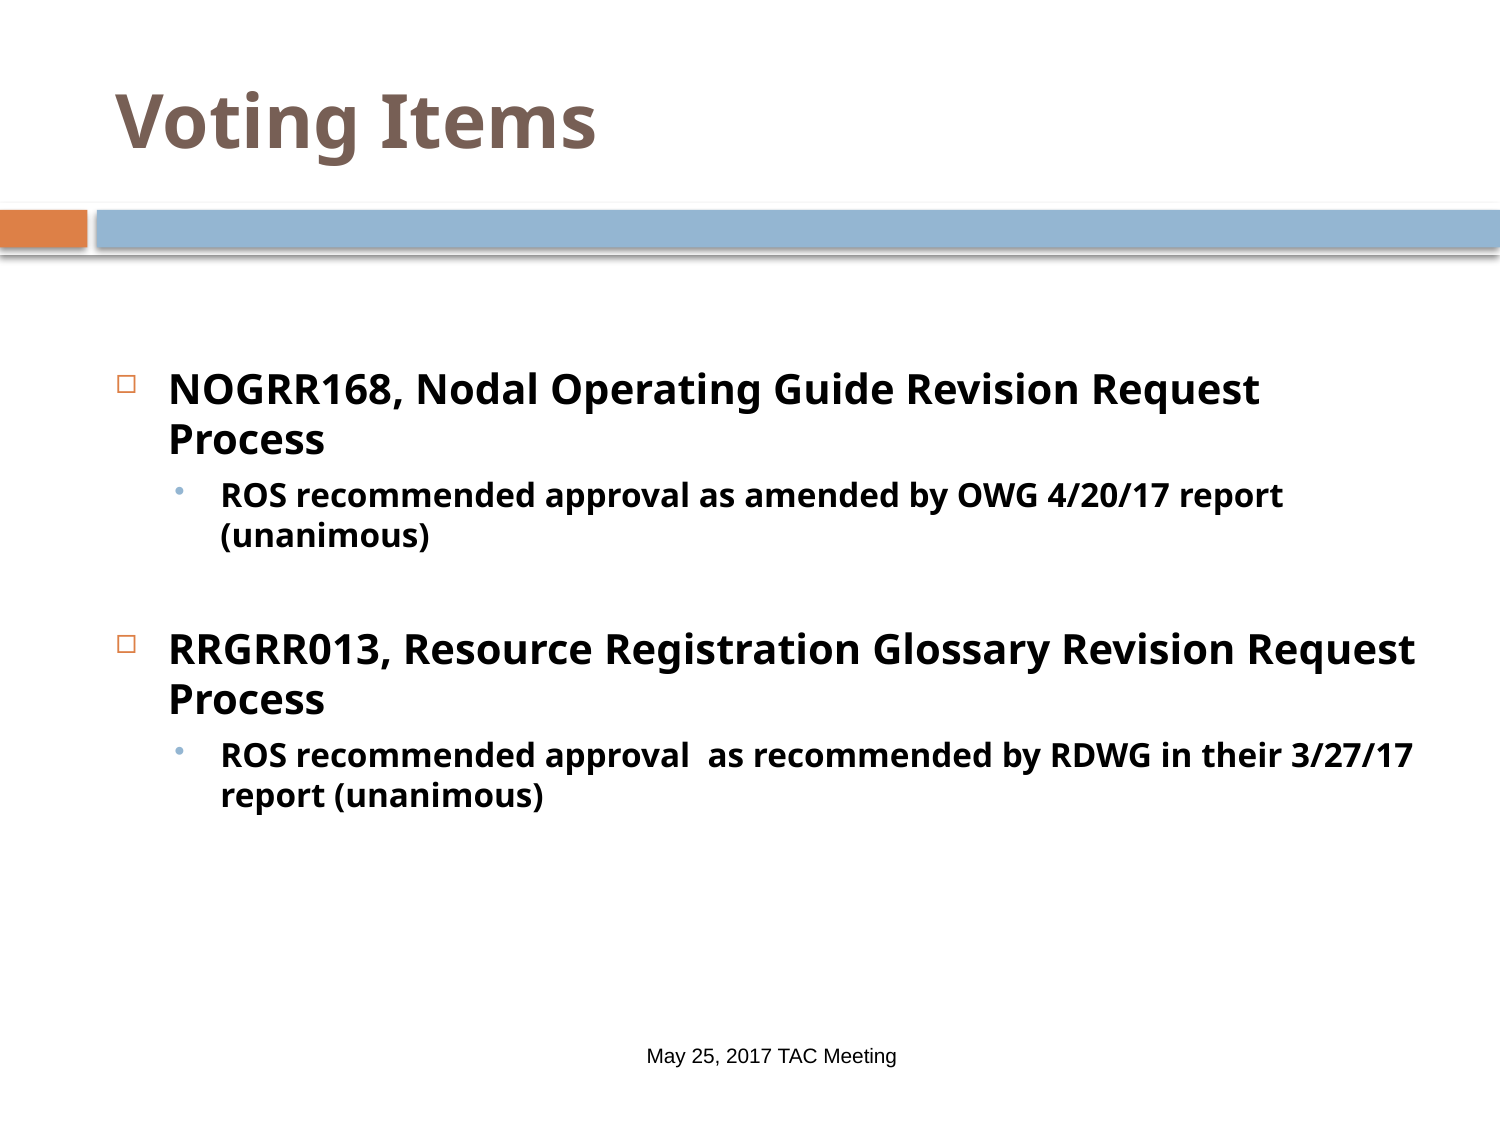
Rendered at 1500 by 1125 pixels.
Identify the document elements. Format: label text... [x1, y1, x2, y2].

title Voting Items [100, 37, 1439, 201]
list NOGRR168, Nodal Operating Guide Revision Request Process ROS recommended approval as amended by OWG 4/20/17 report (unanimous) RRGRR013, Resource Registration Glossary Revision Request Process ROS recommended approval as recommended by RDWG in their 3/27/17 report (unanimous) [100, 297, 1439, 1001]
footer May 25, 2017 TAC Meeting [99, 1025, 1438, 1085]
